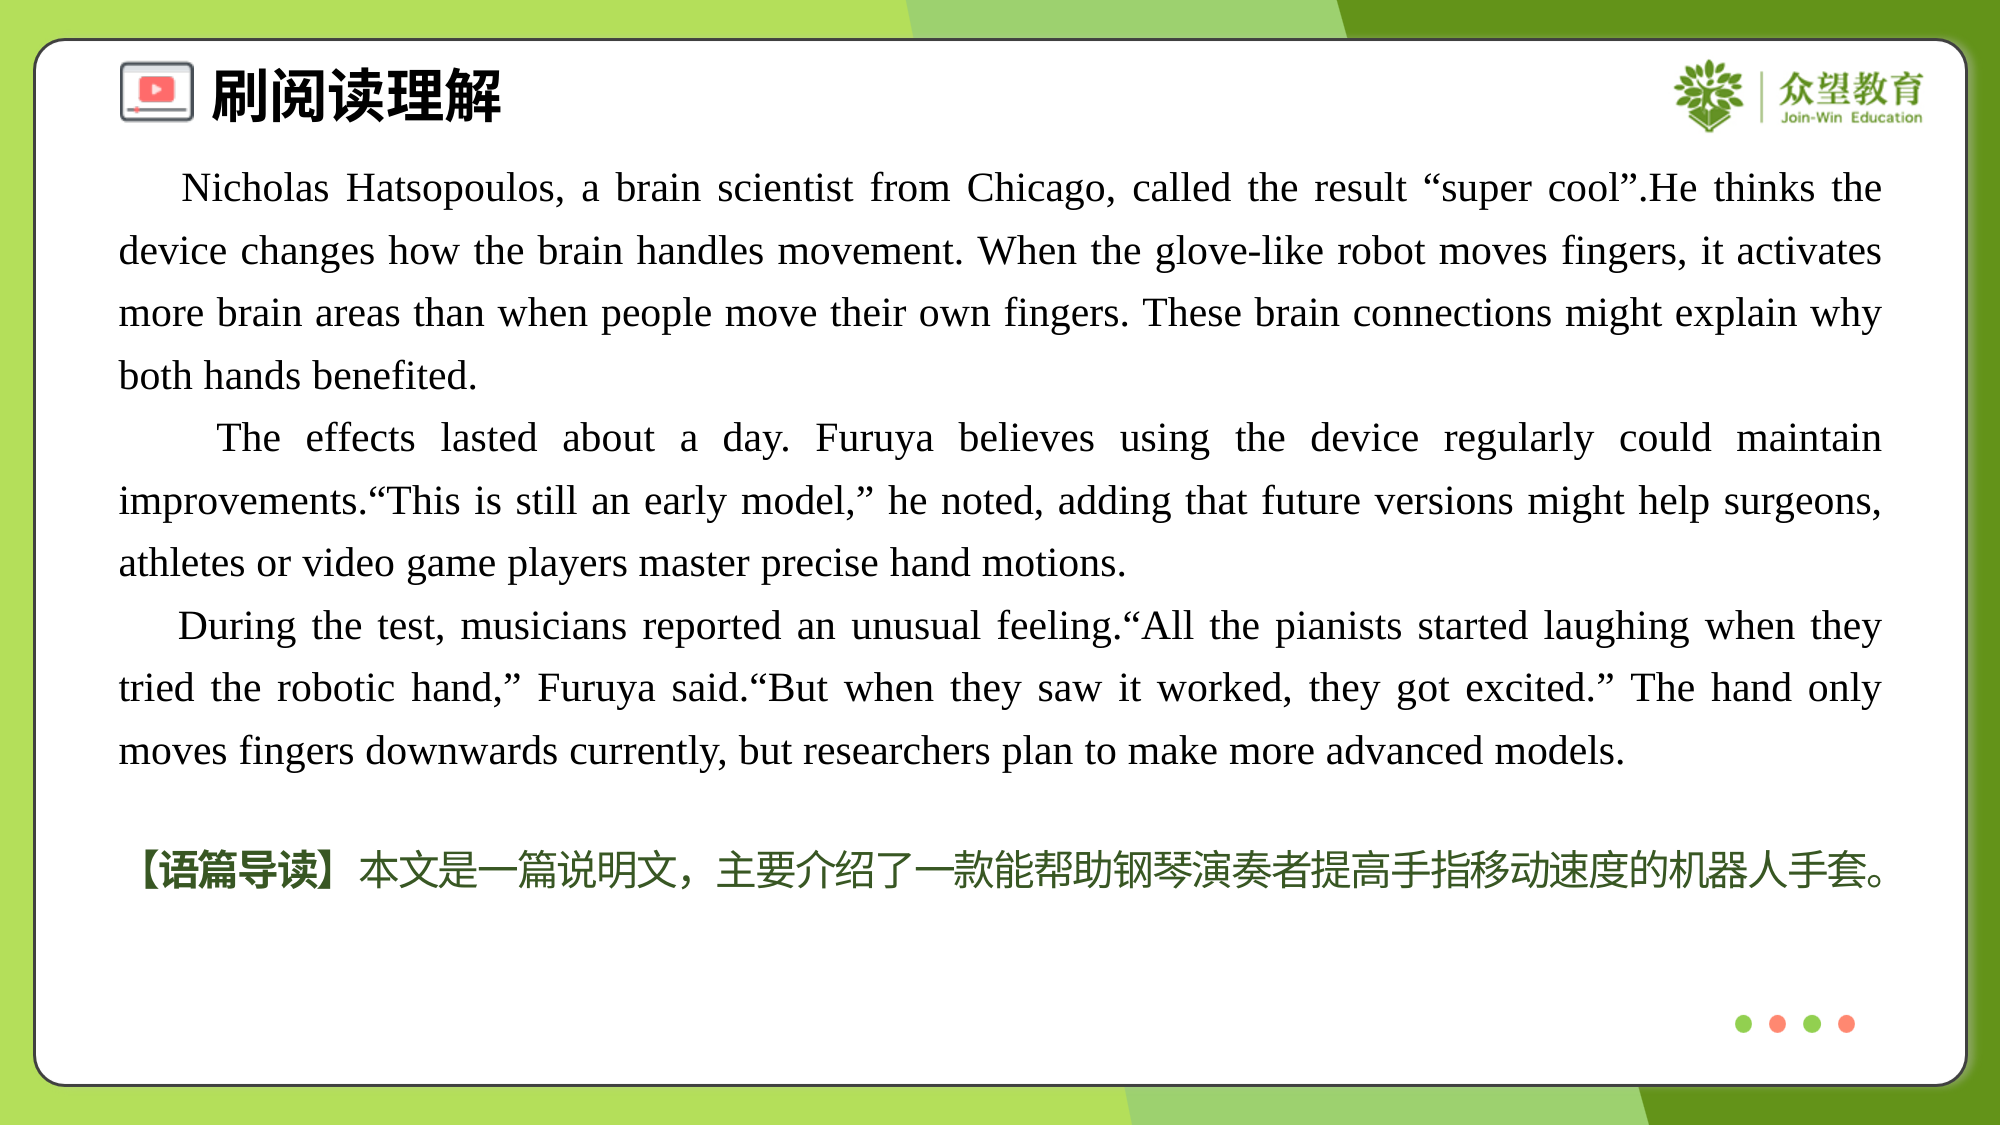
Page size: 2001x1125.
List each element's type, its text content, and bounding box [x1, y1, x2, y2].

text_box Nicholas Hatsopoulos, a brain scientist from Chicago, called the result “super cool”.He thinks the device changes how the brain handles movement. When the glove-like robot moves fingers, it activates more brain areas than when people move their own fingers. These brain connections might explain why both hands benefited. The effects lasted about a day. Furuya believes using the device regularly could maintain improvements.“This is still an early model,” he noted, adding that future versions might help surgeons, athletes or video game players master precise hand motions. During the test, musicians reported an unusual feeling.“All the pianists started laughing when they tried the robotic hand,” Furuya said.“But when they saw it worked, they got excited.” The hand only moves fingers downwards currently, but researchers plan to make more advanced models. [118, 147, 1883, 831]
text_box 【语篇导读】本文是一篇说明文，主要介绍了一款能帮助钢琴演奏者提高手指移动速度的机器人手套。 [118, 831, 1918, 889]
picture [0, 0, 2000, 1125]
